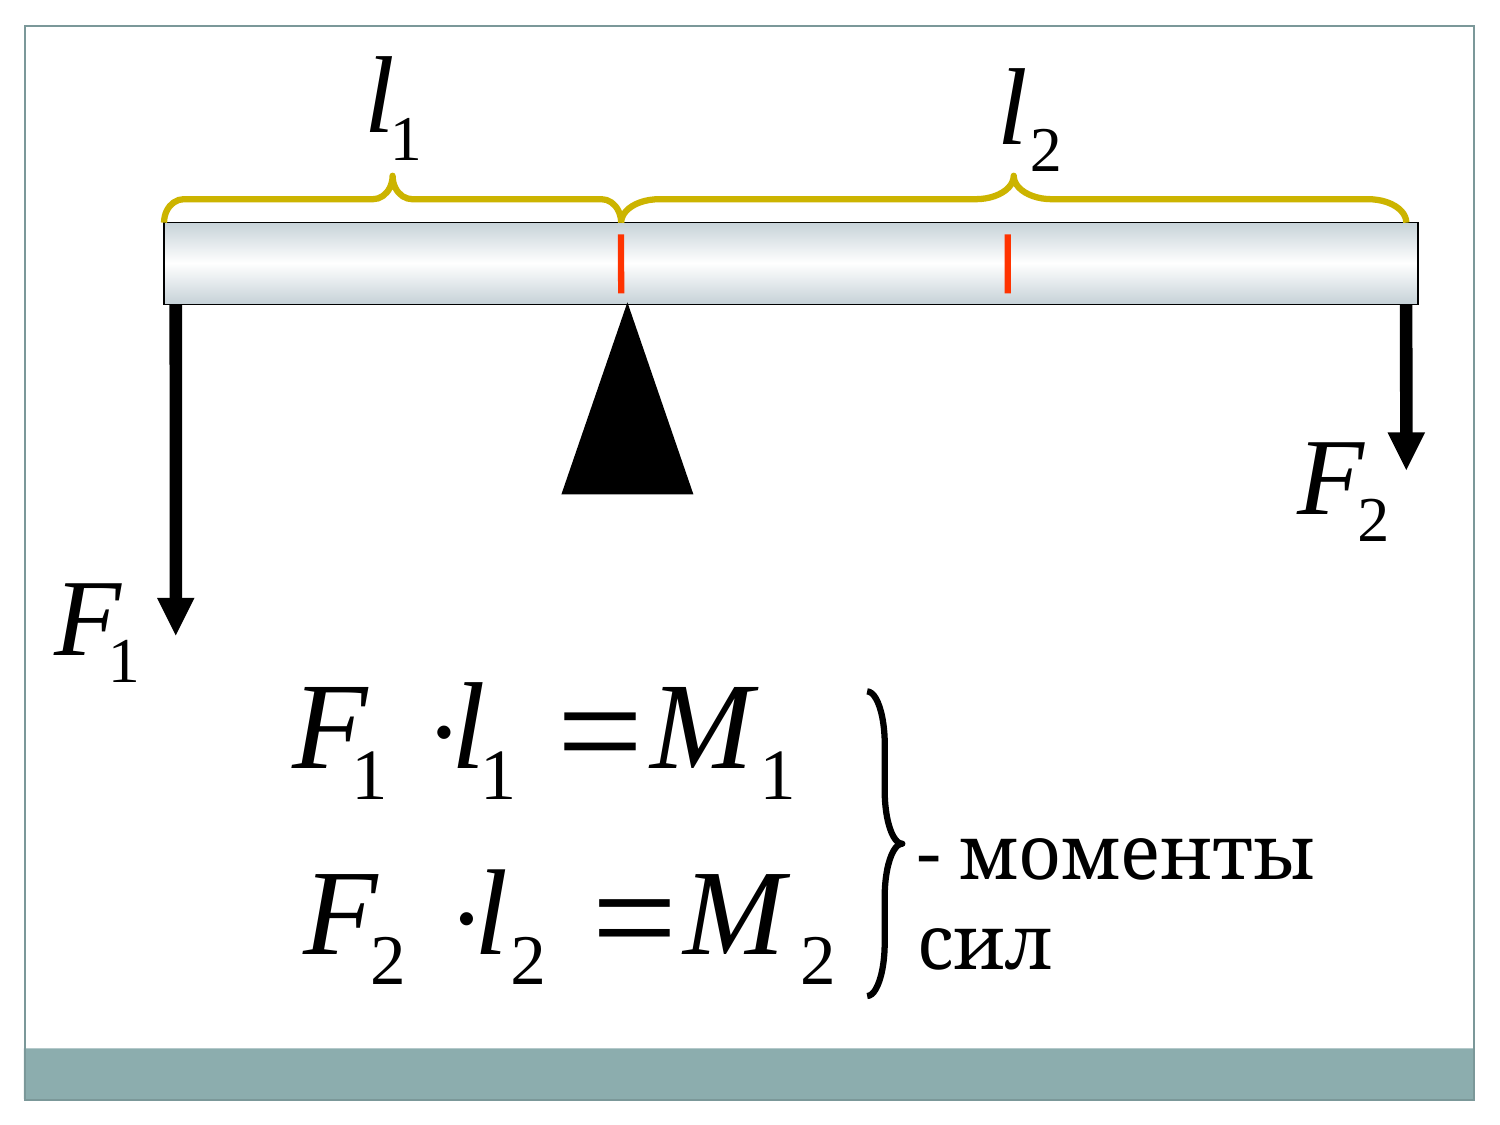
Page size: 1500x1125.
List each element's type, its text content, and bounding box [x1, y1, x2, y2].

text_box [34, 527, 155, 702]
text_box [269, 644, 815, 820]
text_box - моменты сил [902, 796, 1477, 992]
text_box [164, 222, 1418, 305]
text_box [169, 304, 183, 636]
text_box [1277, 386, 1406, 561]
text_box [867, 691, 902, 997]
text_box [164, 188, 621, 223]
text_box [984, 34, 1086, 191]
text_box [351, 23, 435, 179]
text_box [621, 198, 1407, 223]
text_box [562, 304, 693, 494]
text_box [280, 831, 861, 1006]
